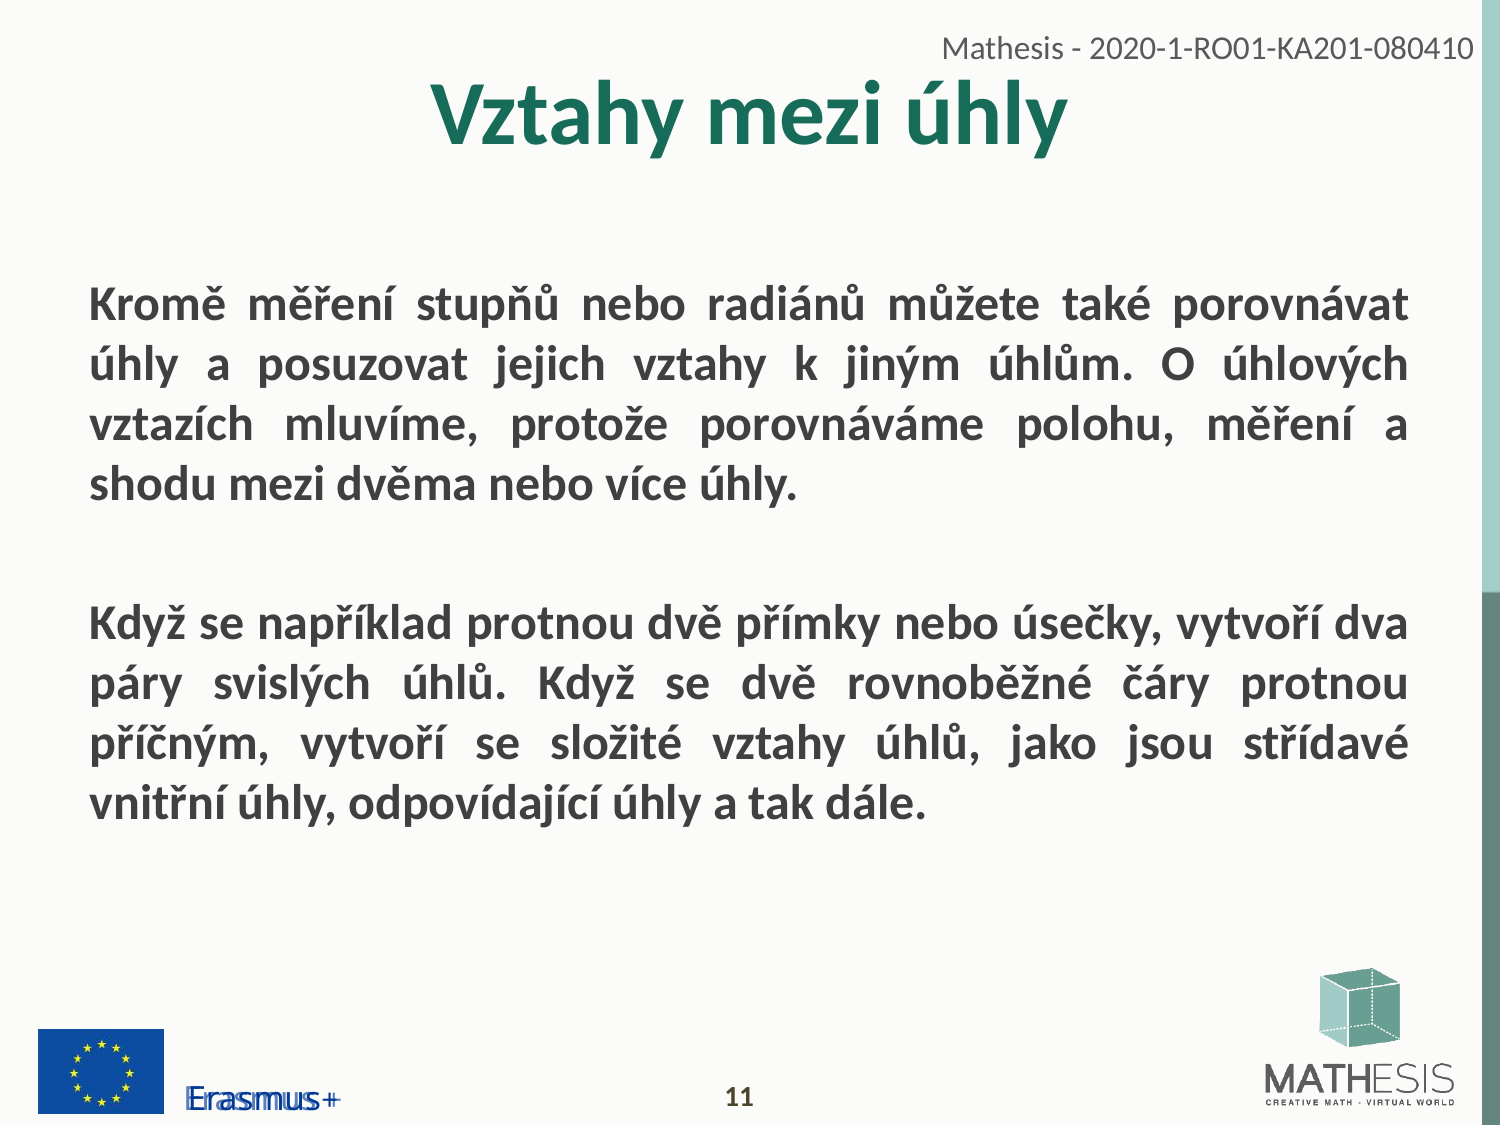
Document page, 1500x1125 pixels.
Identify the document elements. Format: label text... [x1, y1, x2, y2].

title Vztahy mezi úhly [75, 45, 1425, 233]
picture [38, 1029, 164, 1114]
list Kromě měření stupňů nebo radiánů můžete také porovnávat úhly a posuzovat jejich vztahy k jiným úhlům. O úhlových vztazích mluvíme, protože porovnáváme polohu, měření a shodu mezi dvěma nebo více úhly. Když se například protnou dvě přímky nebo úsečky, vytvoří dva páry svislých úhlů. Když se dvě rovnoběžné čáry protnou příčným, vytvoří se složité vztahy úhlů, jako jsou střídavé vnitřní úhly, odpovídající úhly a tak dále. [75, 262, 1425, 1005]
